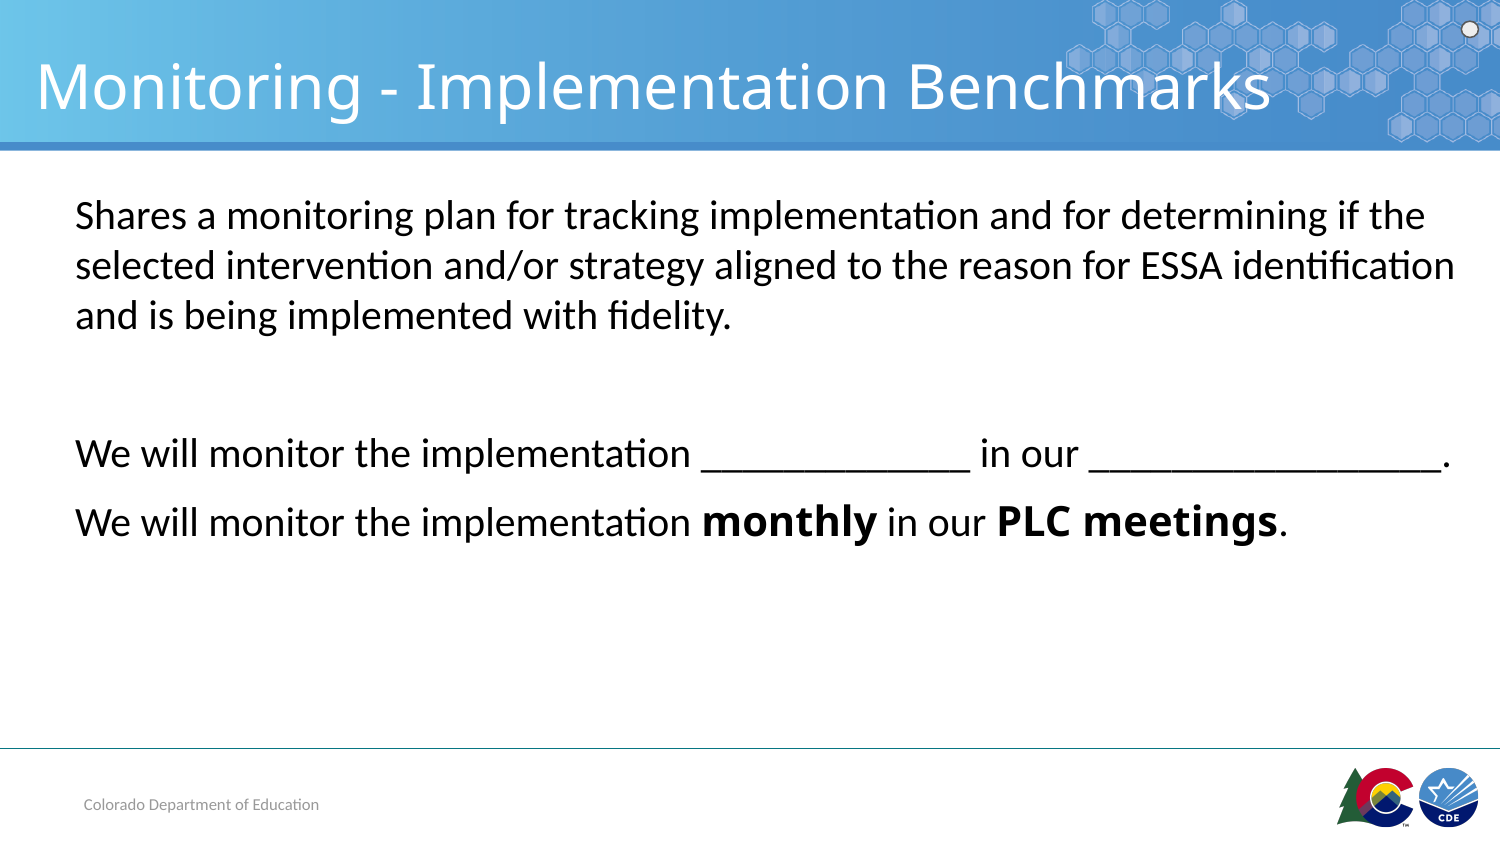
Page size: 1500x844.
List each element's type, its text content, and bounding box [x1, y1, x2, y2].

title Monitoring - Implementation Benchmarks [34, 37, 1433, 132]
list Shares a monitoring plan for tracking implementation and for determining if the selected intervention and/or strategy aligned to the reason for ESSA identification and is being implemented with fidelity. We will monitor the implementation _____________ in our _________________. We will monitor the implementation monthly in our PLC meetings. [75, 187, 1473, 712]
picture [1336, 767, 1479, 828]
text_box [1461, 21, 1479, 38]
picture [0, 0, 1500, 151]
